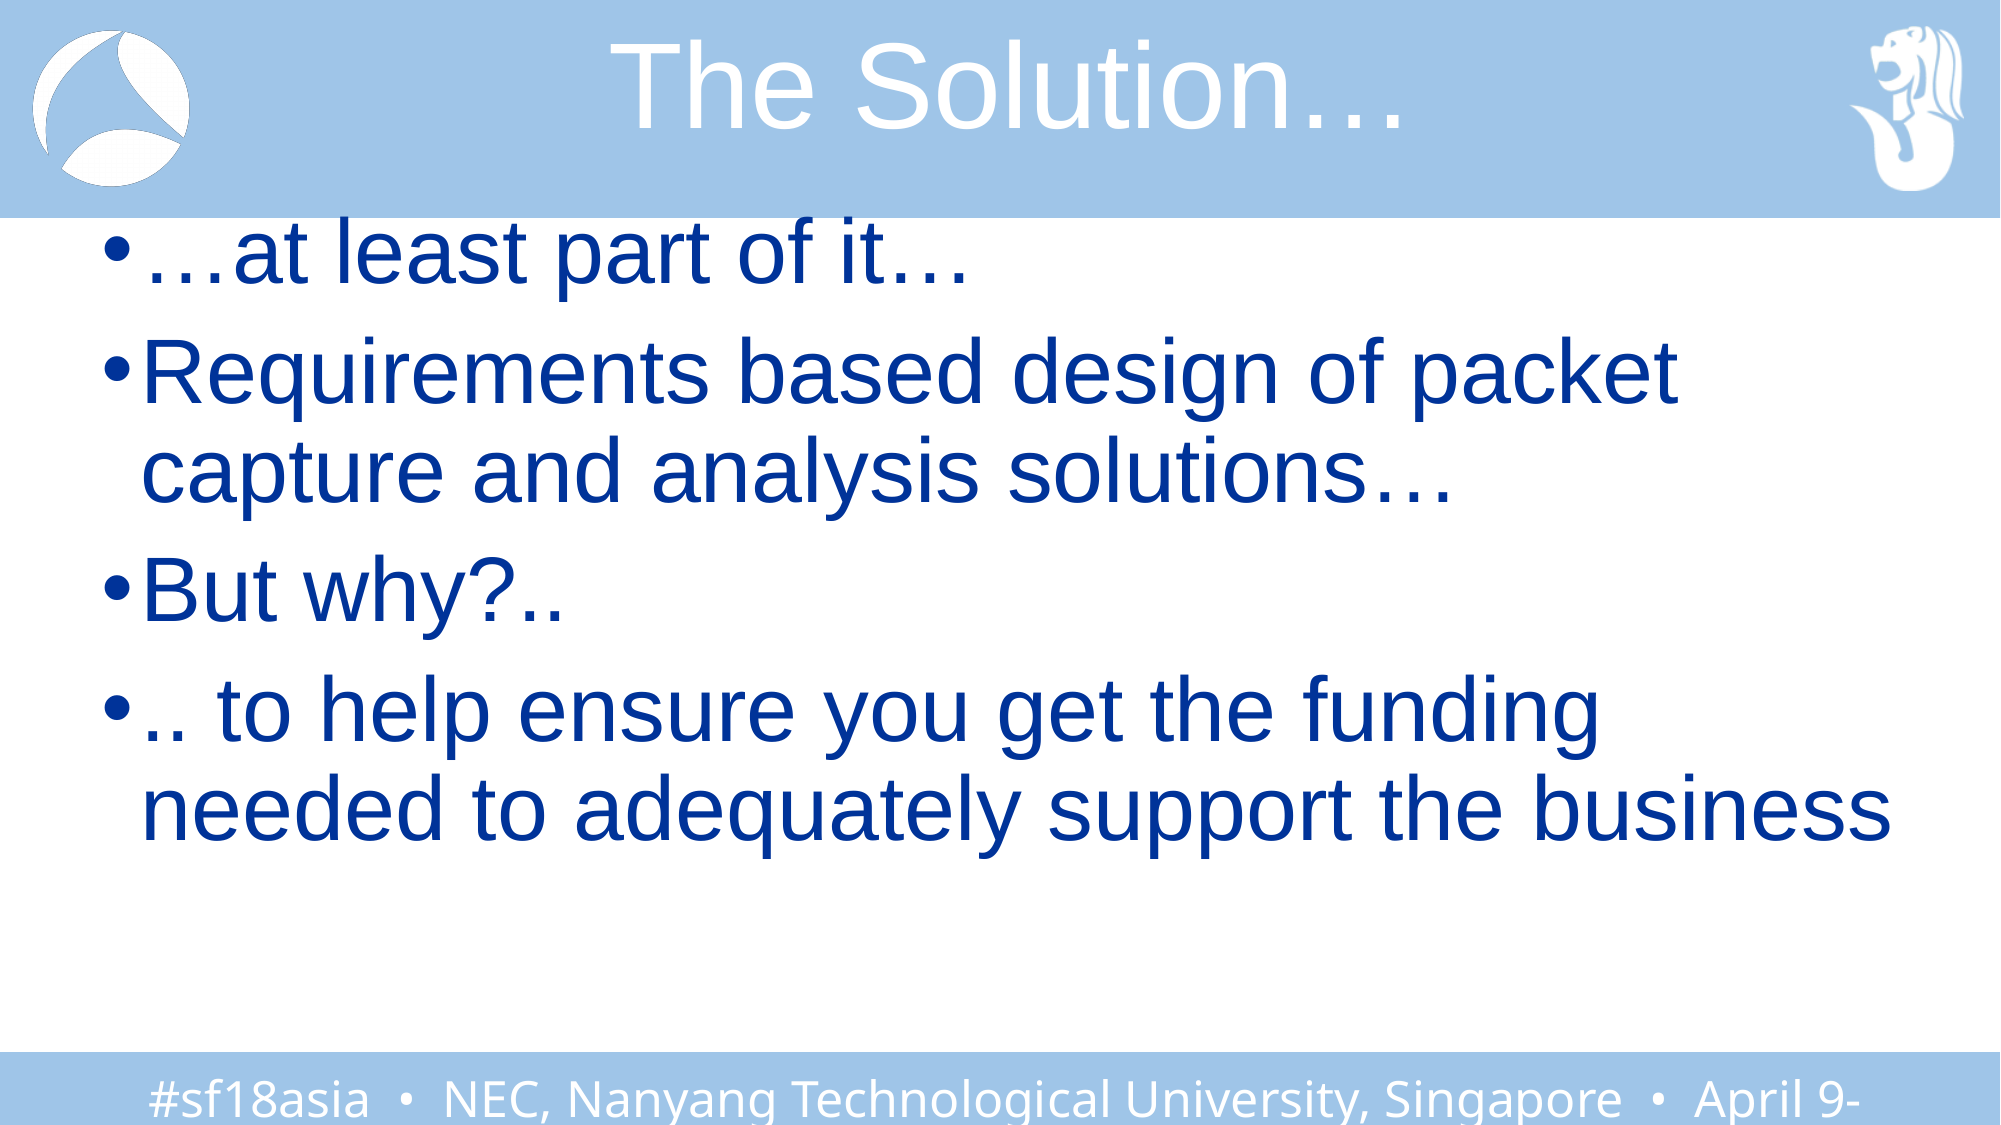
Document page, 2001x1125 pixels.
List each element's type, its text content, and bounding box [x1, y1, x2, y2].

picture [1849, 155, 1964, 191]
list …at least part of it… Requirements based design of packet capture and analysis solutions… But why?.. .. to help ensure you get the funding needed to adequately support the business [86, 188, 1914, 1051]
title The Solution… [31, 24, 1994, 155]
picture [32, 155, 190, 187]
